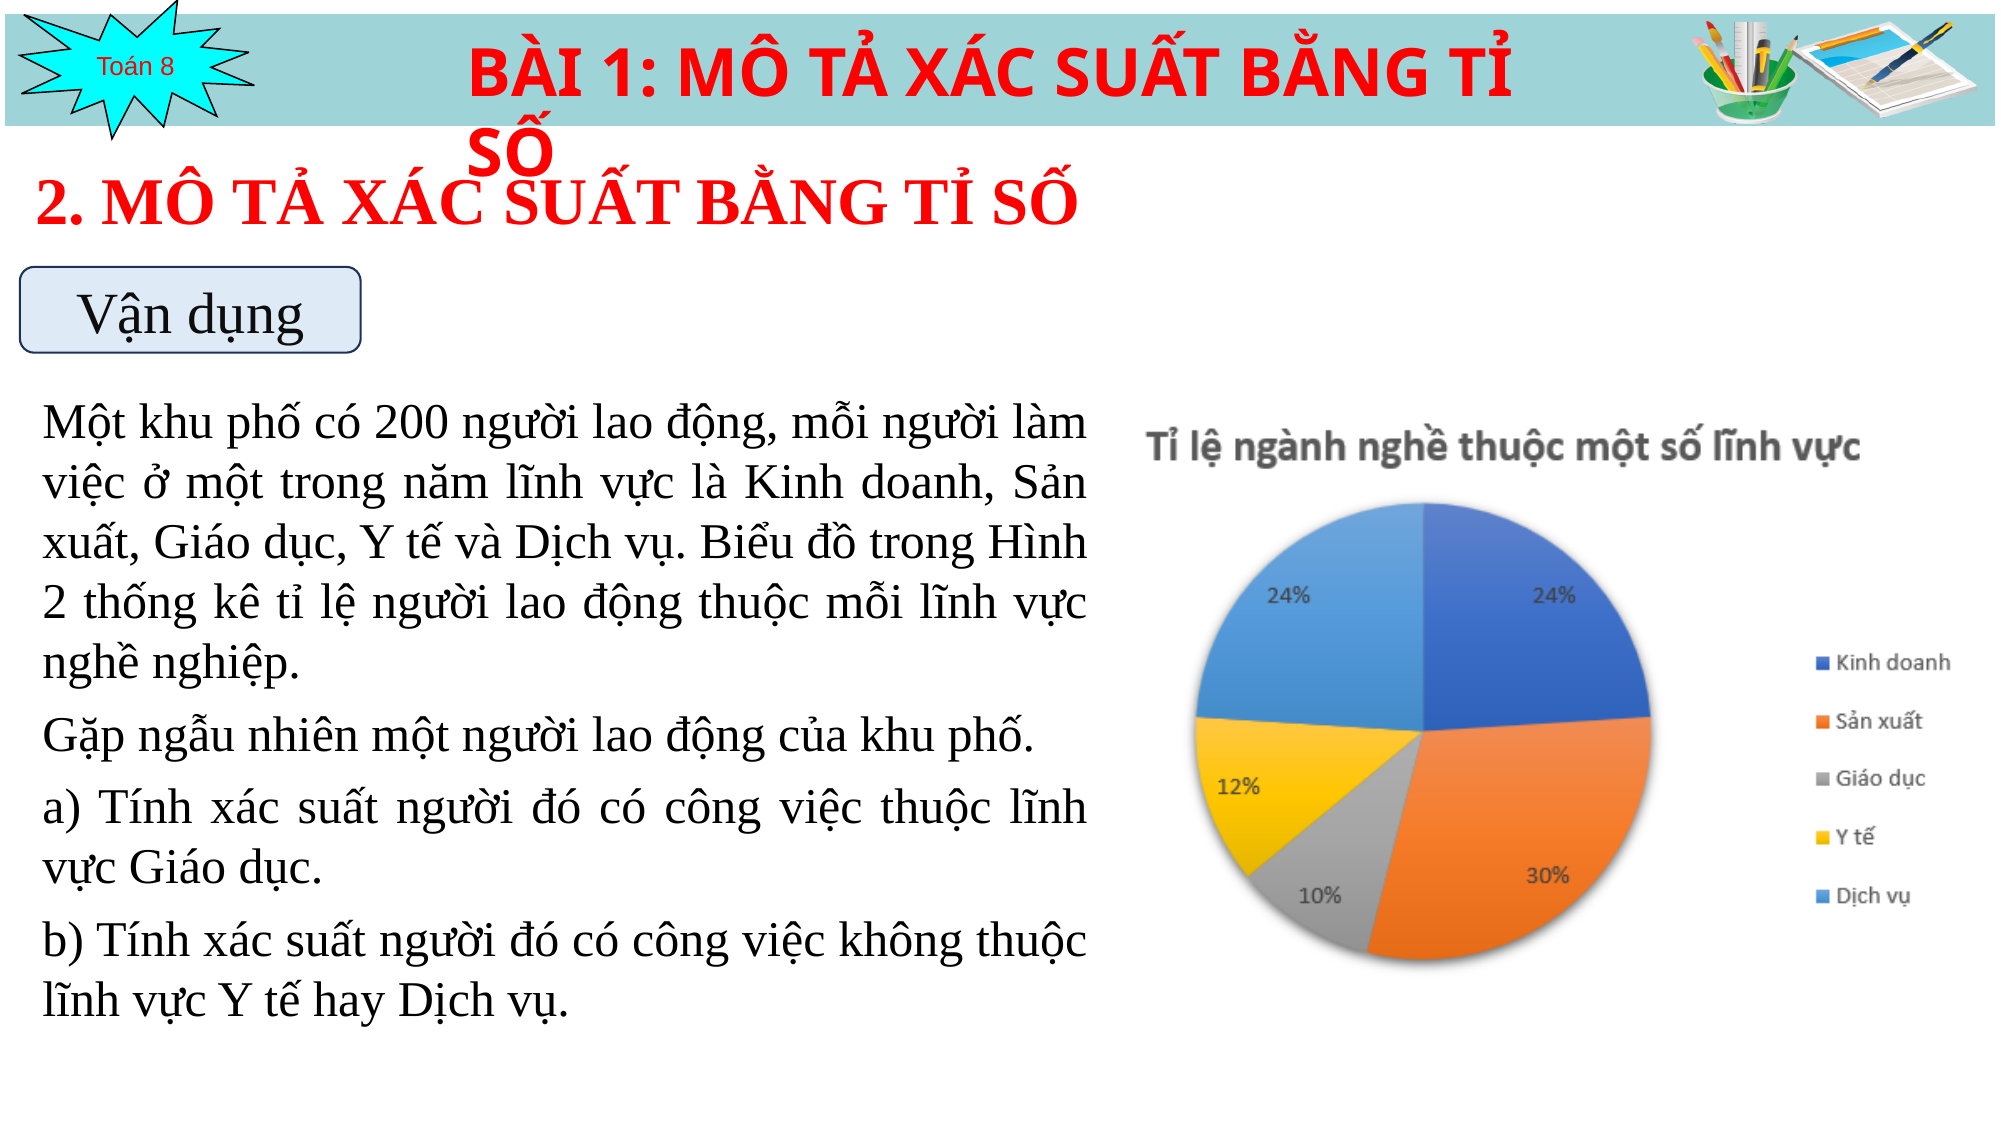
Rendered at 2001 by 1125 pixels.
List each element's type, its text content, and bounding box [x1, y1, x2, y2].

text_box BÀI 1: MÔ TẢ XÁC SUẤT BẰNG TỈ SỐ [452, 139, 1548, 198]
text_box Một khu phố có 200 người lao động, mỗi người làm việc ở một trong năm lĩnh vực là Kinh doanh, Sản xuất, Giáo dục, Y tế và Dịch vụ. Biểu đồ trong Hình 2 thống kê tỉ lệ người lao động thuộc mỗi lĩnh vực nghề nghiệp. Gặp ngẫu nhiên một người lao động của khu phố. a) Tính xác suất người đó có công việc thuộc lĩnh vực Giáo dục. b) Tính xác suất người đó có công việc không thuộc lĩnh vực Y tế hay Dịch vụ. [27, 381, 1104, 1034]
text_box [0, 0, 2000, 139]
picture [1111, 402, 1952, 989]
title 2. MÔ TẢ XÁC SUẤT BẰNG TỈ SỐ [20, 152, 1104, 254]
text_box Vận dụng [18, 265, 362, 354]
